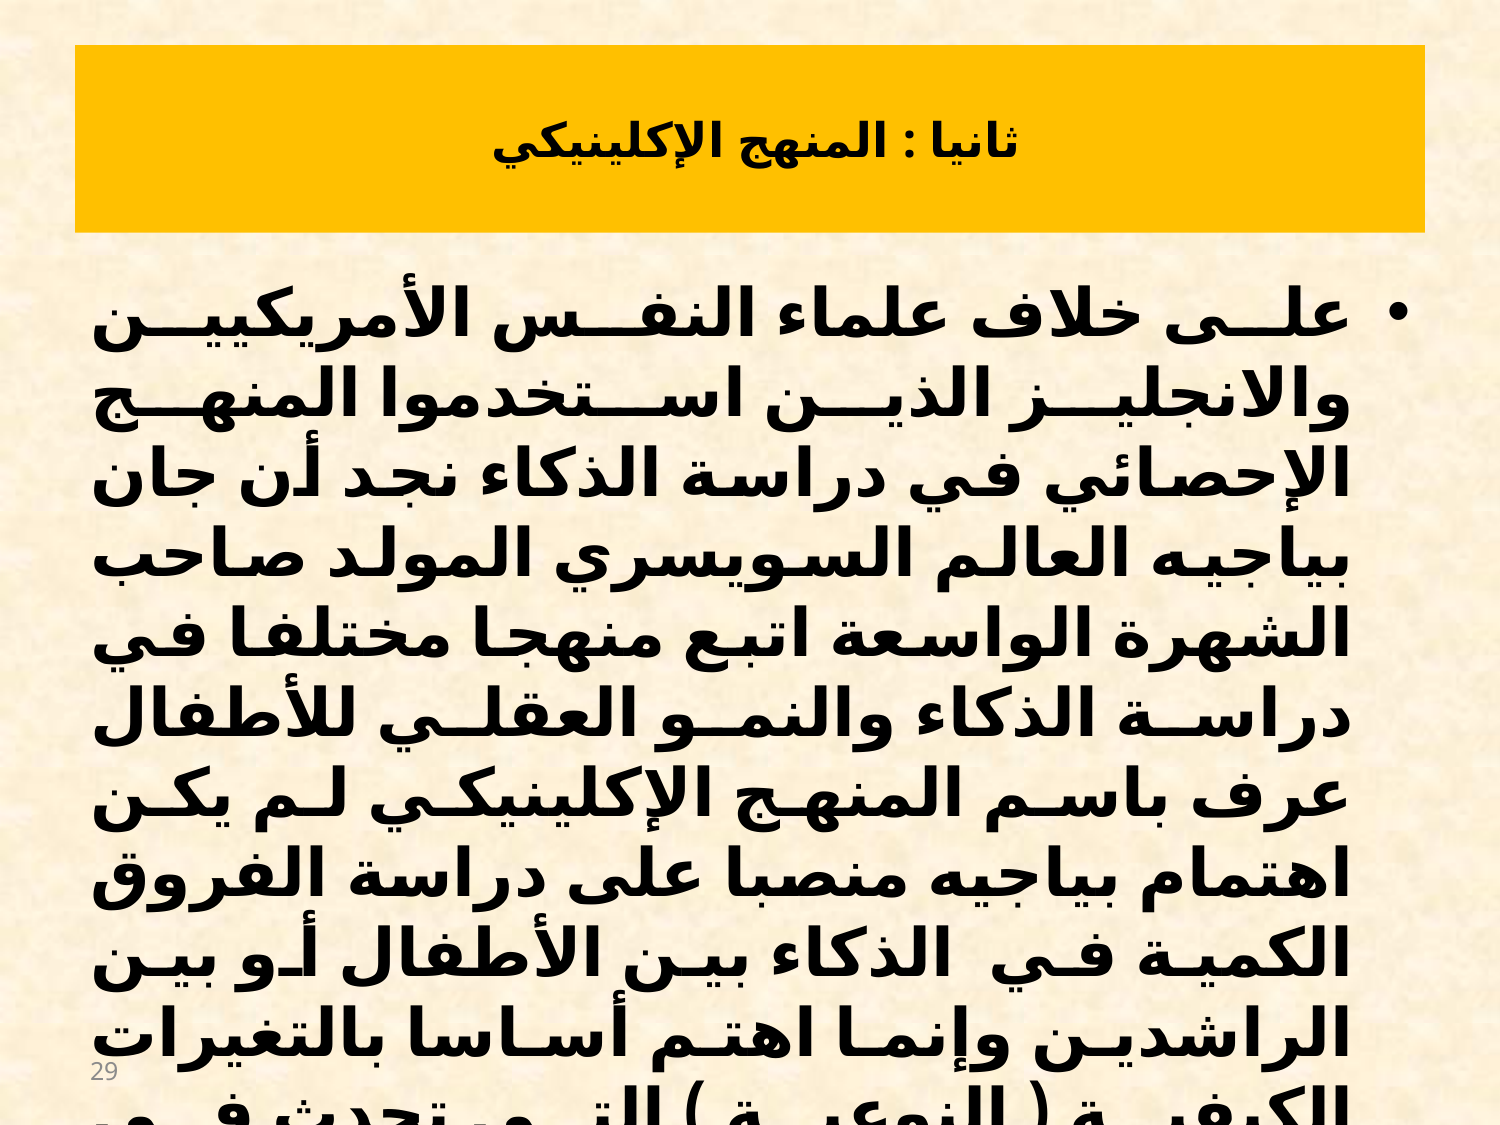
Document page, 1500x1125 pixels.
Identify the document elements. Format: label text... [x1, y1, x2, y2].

picture [0, 0, 1500, 1125]
list على خلاف علماء النفس الأمريكيين والانجليز الذين استخدموا المنهج الإحصائي في دراسة الذكاء نجد أن جان بياجيه العالم السويسري المولد صاحب الشهرة الواسعة اتبع منهجا مختلفا في دراسة الذكاء والنمو العقلي للأطفال عرف باسم المنهج الإكلينيكي لم يكن اهتمام بياجيه منصبا على دراسة الفروق الكمية في الذكاء بين الأطفال أو بين الراشدين وإنما اهتم أساسا بالتغيرات الكيفية ( النوعية ) التي تحدث في النشاط العقلي للطفل وفي تفكيره مع مراحل النمو المختلفة [75, 262, 1425, 1005]
title ثانيا : المنهج الإكلينيكي [75, 45, 1425, 233]
slide_number 29 [75, 1042, 425, 1103]
